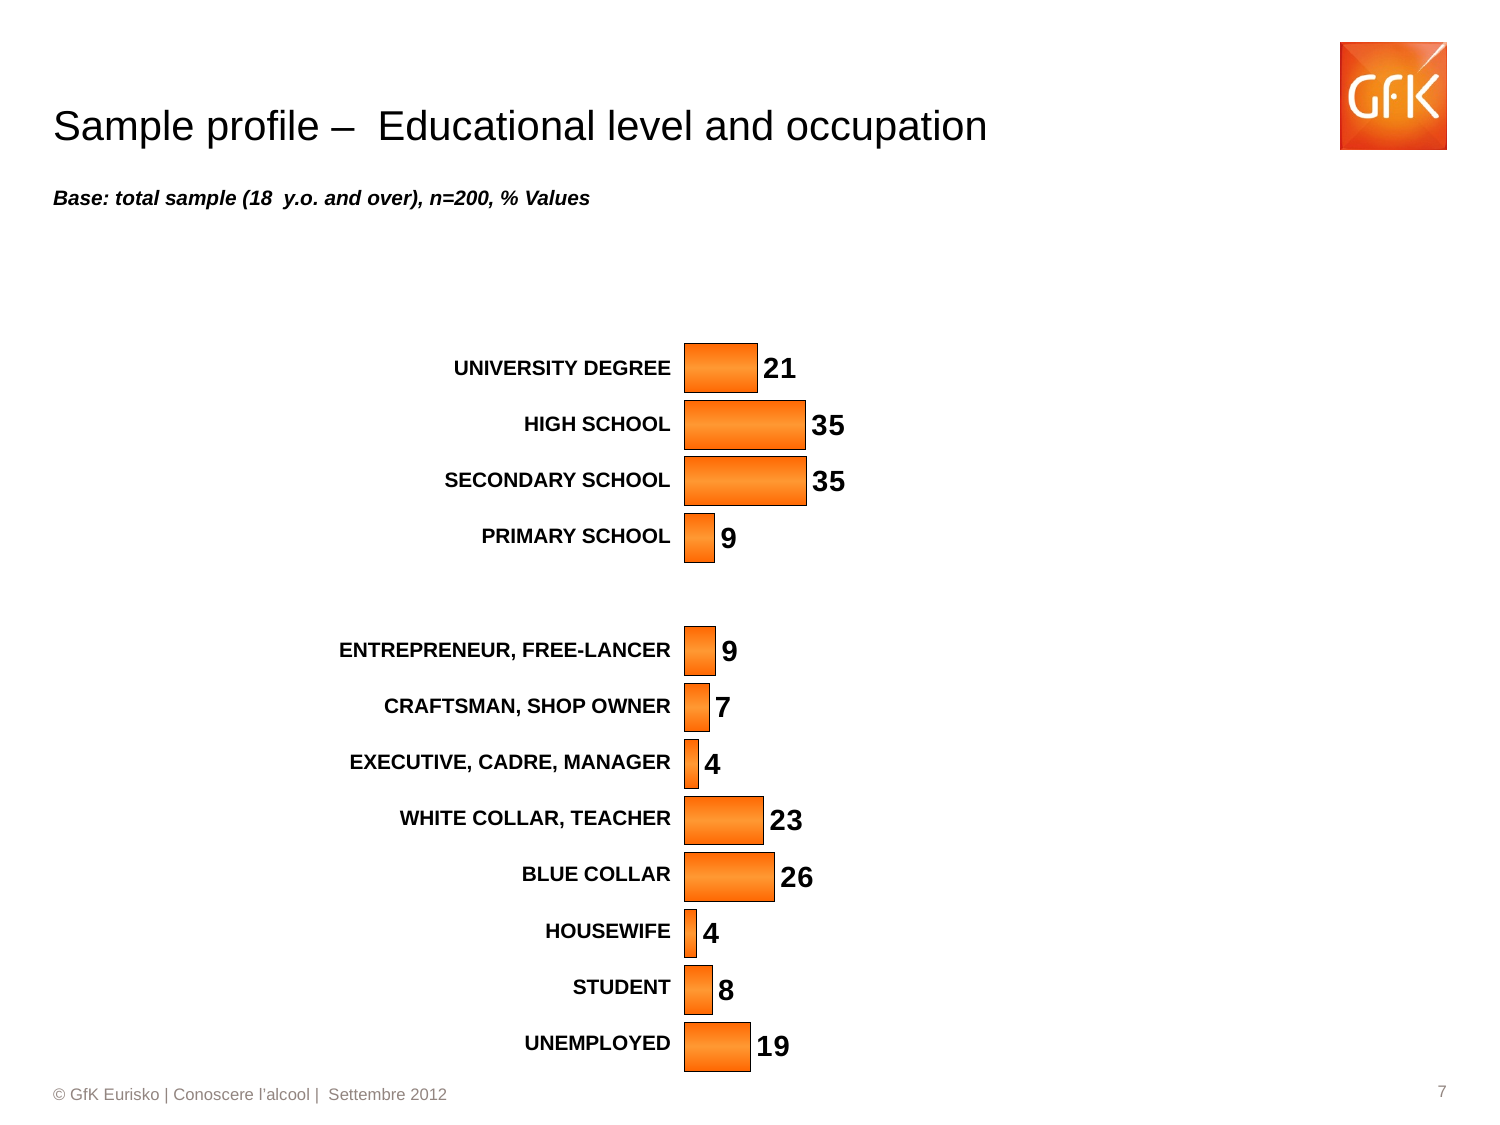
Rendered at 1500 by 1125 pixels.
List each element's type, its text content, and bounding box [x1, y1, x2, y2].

table_cell HIGH SCHOOL [200, 396, 655, 452]
table_cell WHITE COLLAR, TEACHER [118, 790, 655, 846]
chart [660, 314, 1117, 1095]
picture [1340, 42, 1447, 150]
text_box Base: total sample (18 y.o. and over), n=200, % Values [53, 184, 621, 210]
table_cell STUDENT [118, 958, 655, 1014]
title Sample profile – Educational level and occupation [53, 42, 1188, 149]
table_cell UNEMPLOYED [118, 1014, 655, 1070]
table_cell EXECUTIVE, CADRE, MANAGER [118, 734, 655, 790]
table_header ENTREPRENEUR, FREE-LANCER [118, 622, 655, 678]
table_cell SECONDARY SCHOOL [200, 452, 655, 508]
table_cell CRAFTSMAN, SHOP OWNER [118, 678, 655, 734]
table_header UNIVERSITY DEGREE [200, 340, 655, 396]
table_cell PRIMARY SCHOOL [200, 508, 655, 564]
table_cell BLUE COLLAR [118, 846, 655, 902]
table_cell HOUSEWIFE [118, 902, 655, 958]
